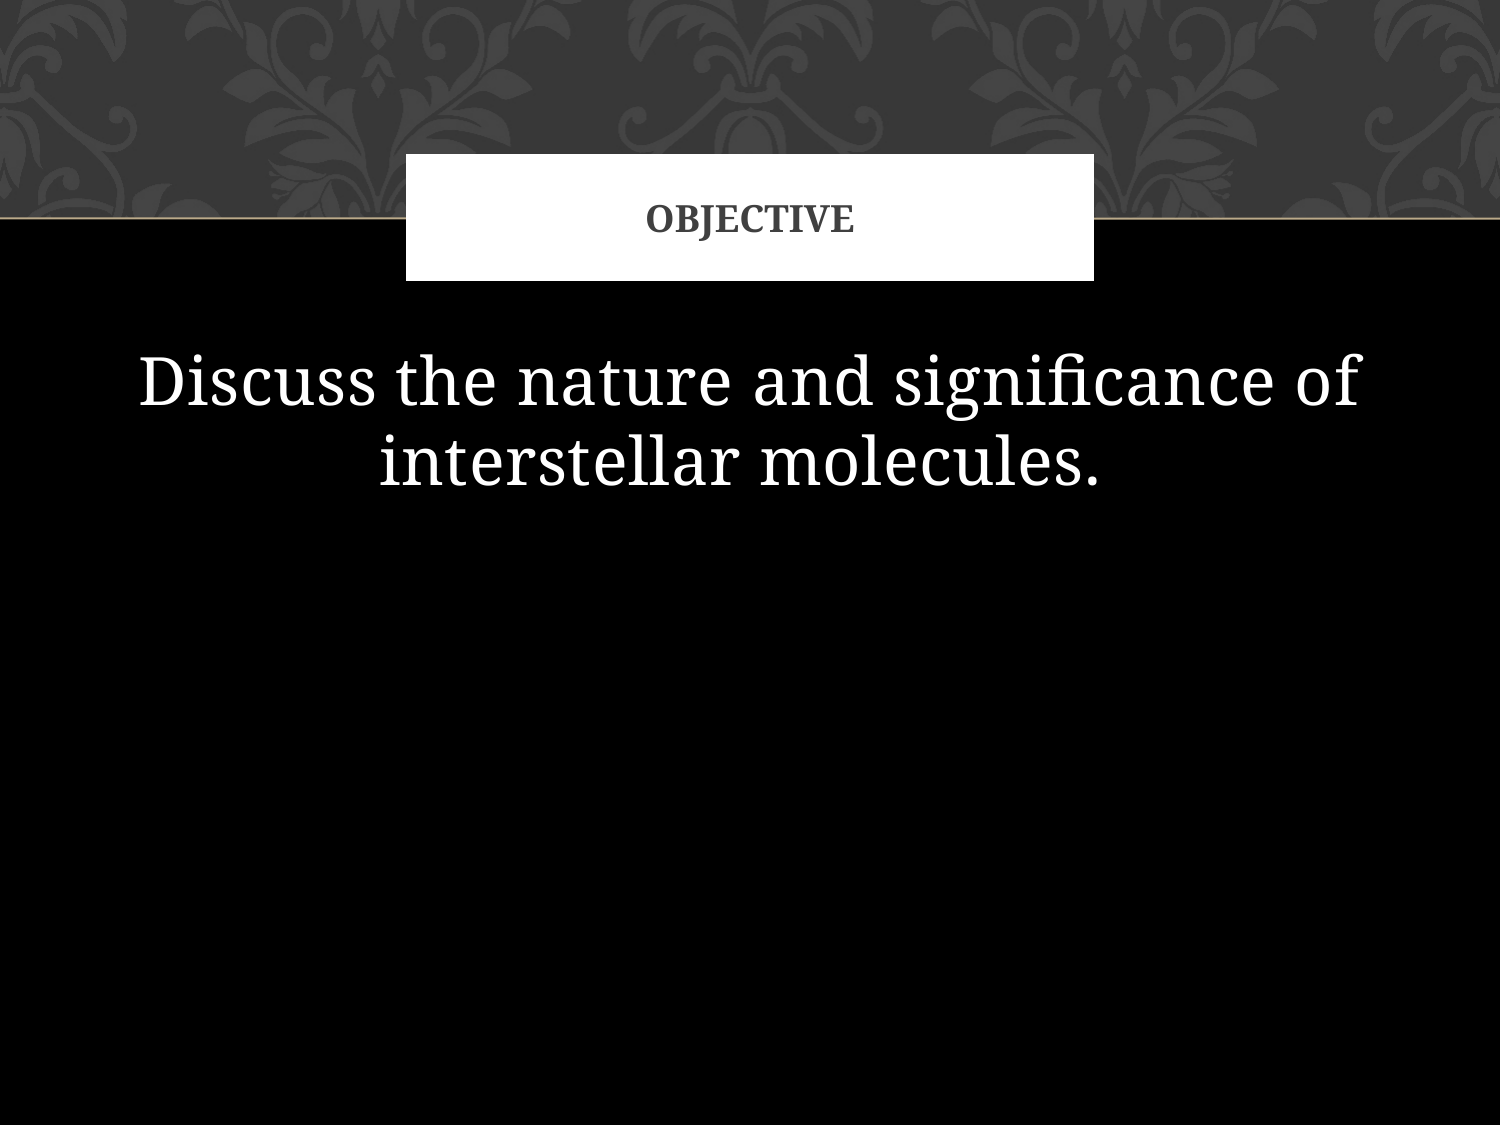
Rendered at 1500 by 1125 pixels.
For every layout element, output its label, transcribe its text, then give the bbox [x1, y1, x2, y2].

title objective [406, 154, 1094, 281]
list Discuss the nature and significance of interstellar molecules. [75, 331, 1425, 1000]
